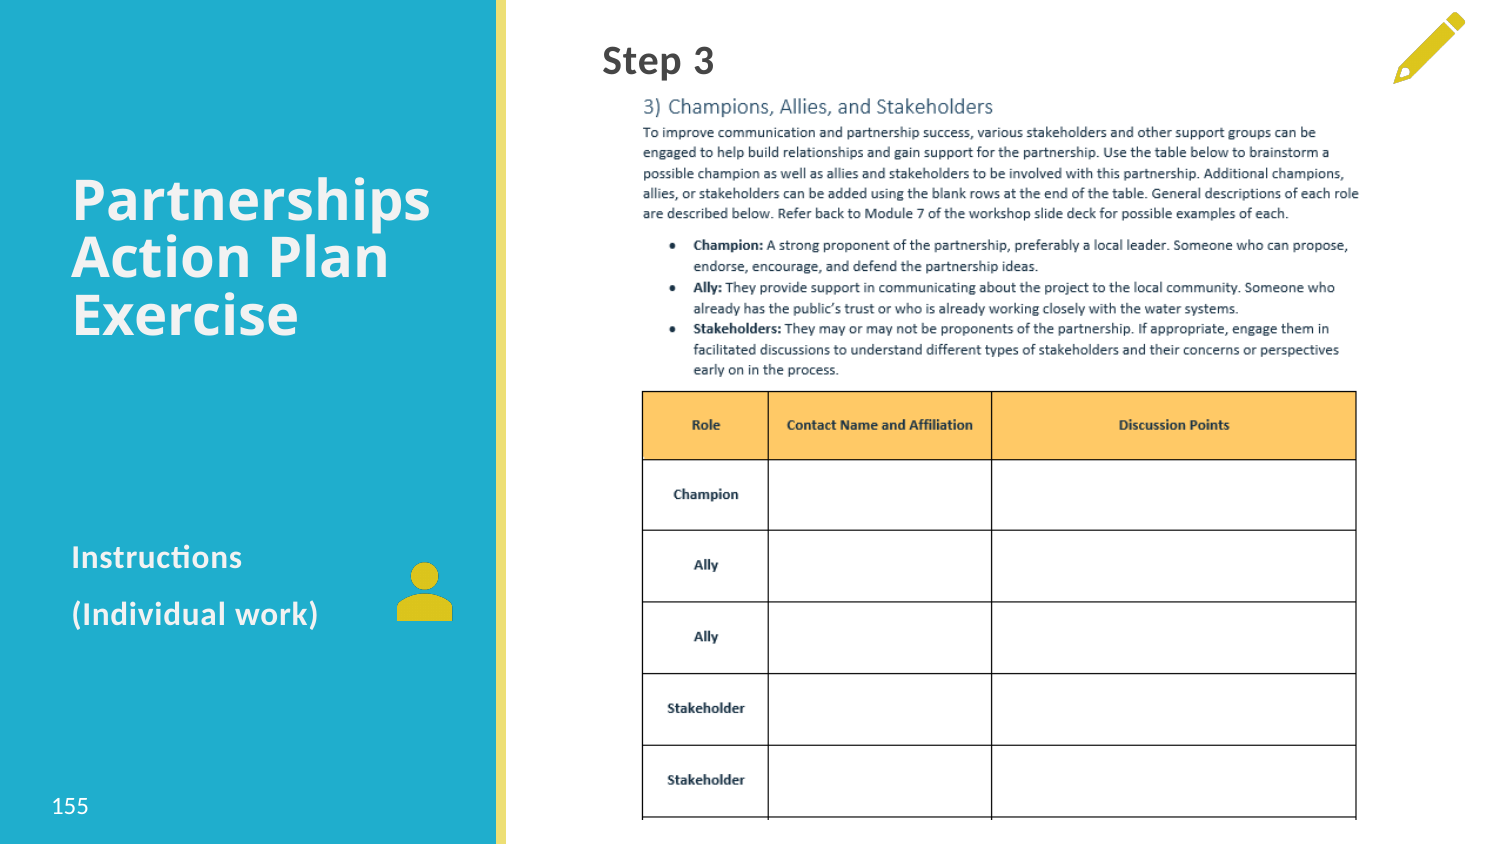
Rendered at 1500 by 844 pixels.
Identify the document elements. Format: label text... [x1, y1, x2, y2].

list Instructions (Individual work) [56, 532, 451, 780]
title Partnerships Action Plan Exercise [56, 73, 451, 355]
picture [632, 89, 1367, 820]
picture [383, 550, 466, 633]
list Step 3 [587, 24, 1430, 768]
picture [1386, 5, 1472, 91]
slide_number 155 [16, 782, 124, 828]
